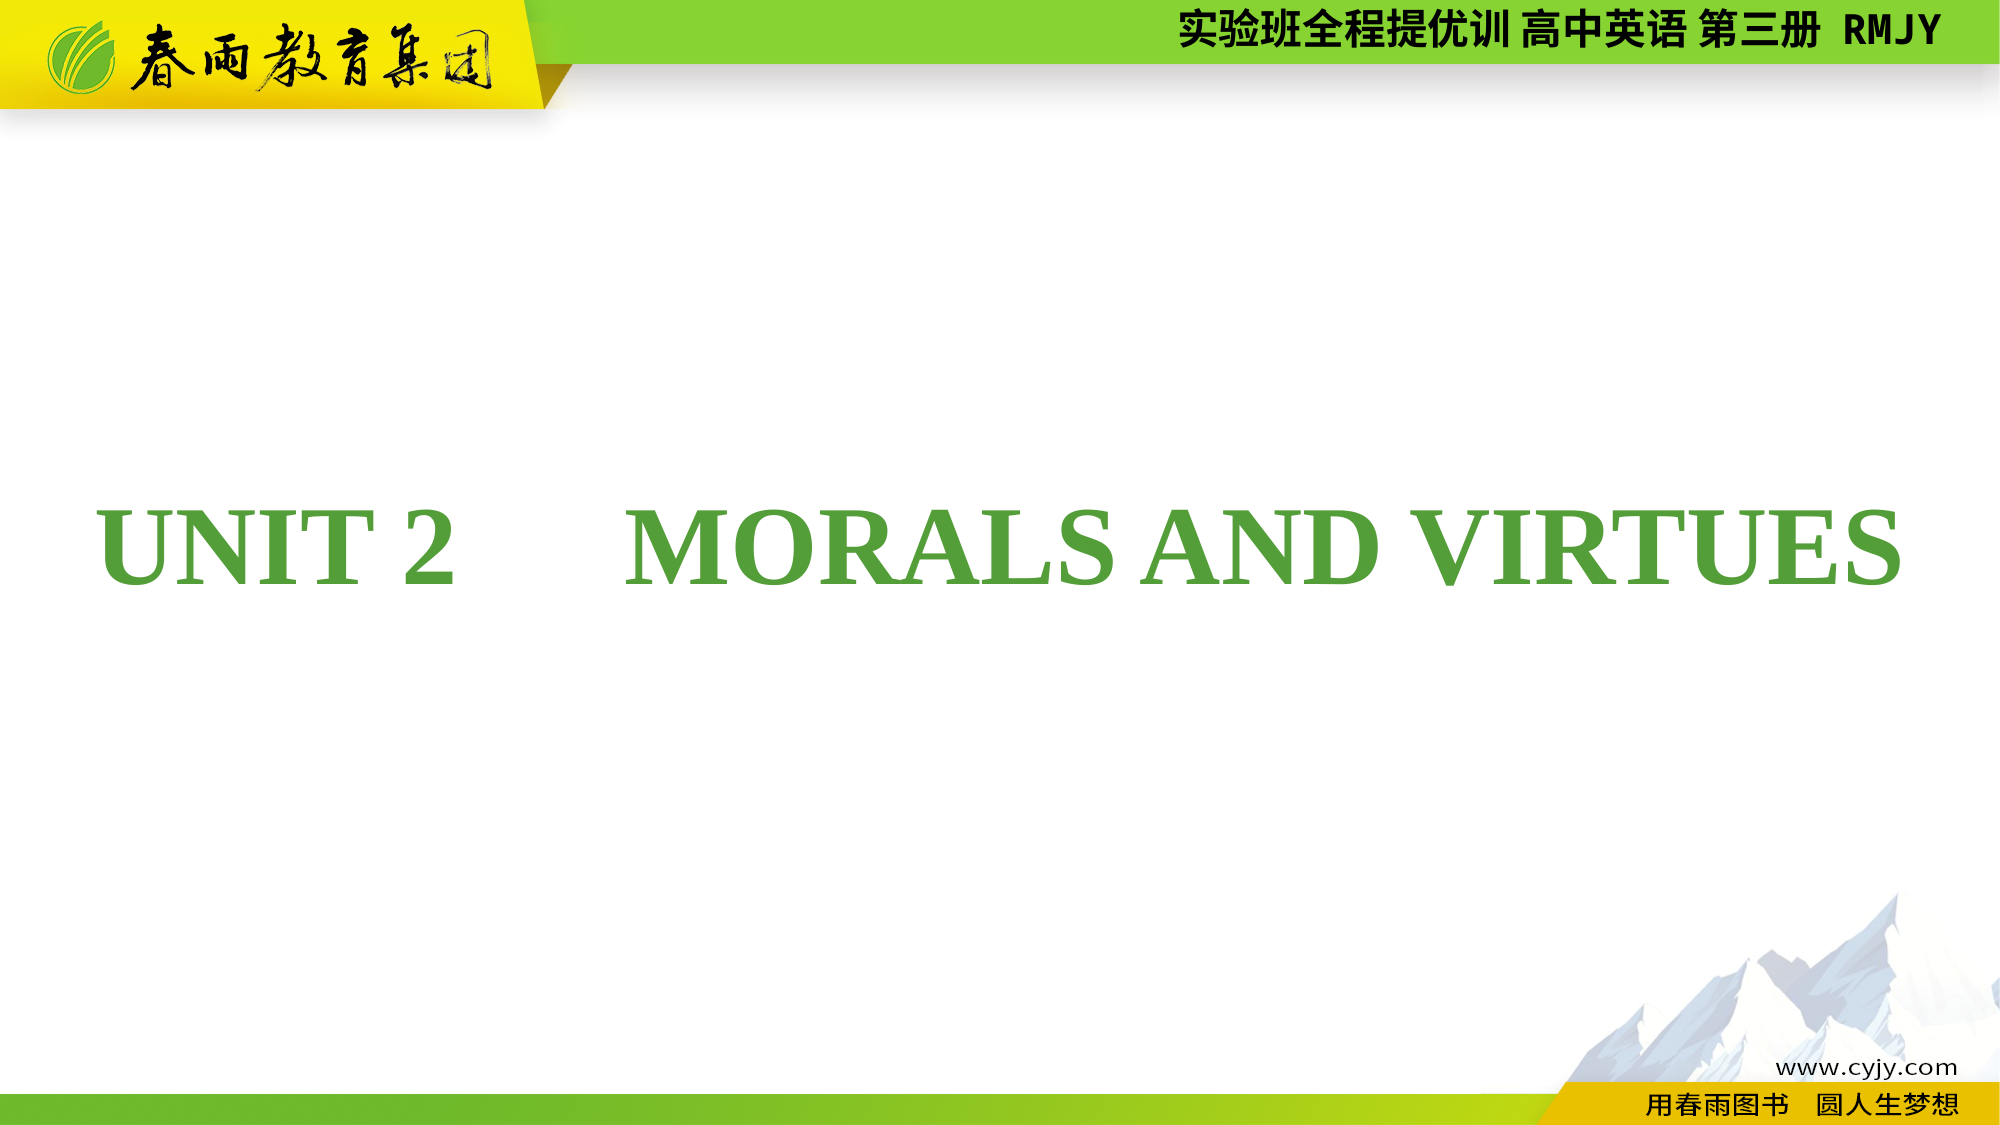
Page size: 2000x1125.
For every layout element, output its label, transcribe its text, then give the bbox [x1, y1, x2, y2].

picture [0, 0, 2000, 1125]
text_box UNIT 2 MORALS AND VIRTUES [54, 397, 1946, 615]
